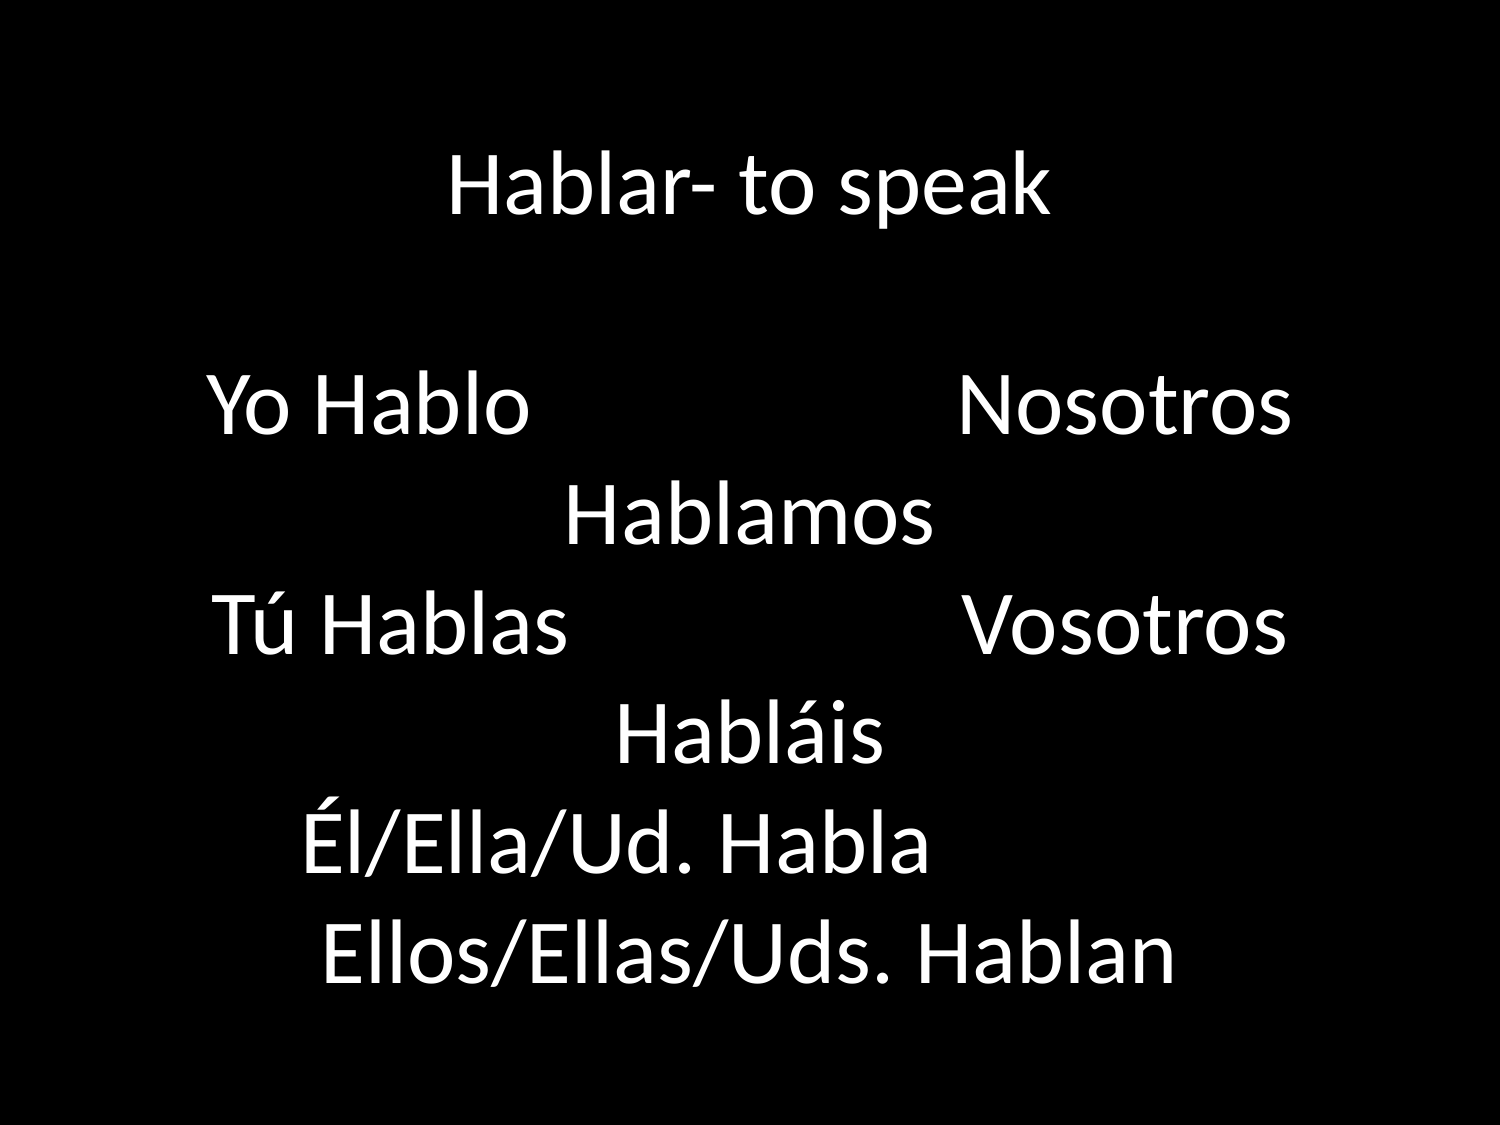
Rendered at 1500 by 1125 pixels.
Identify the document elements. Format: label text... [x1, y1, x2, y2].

title Hablar- to speak Yo Hablo Nosotros Hablamos Tú Hablas Vosotros Habláis Él/Ella/Ud. Habla Ellos/Ellas/Uds. Hablan [75, 45, 1425, 1080]
